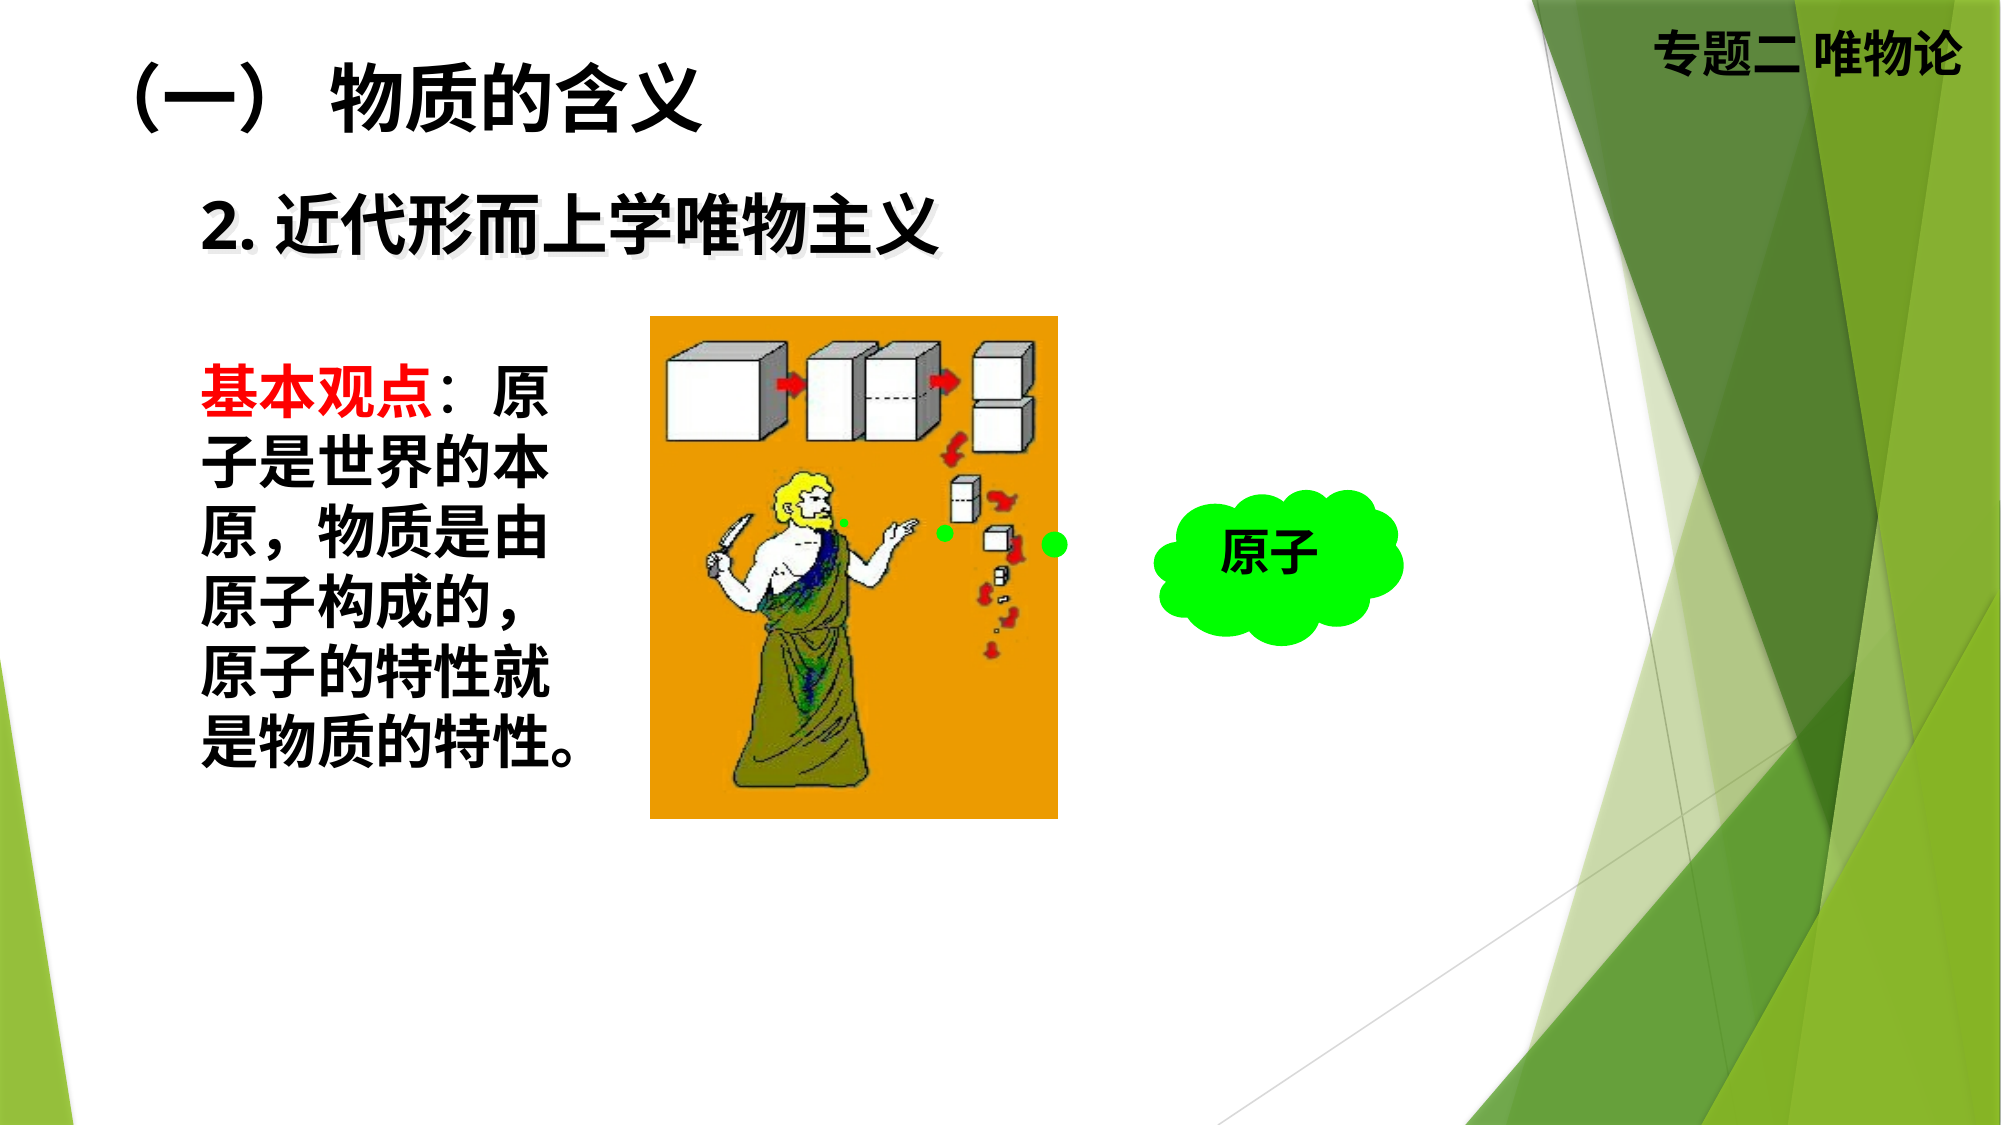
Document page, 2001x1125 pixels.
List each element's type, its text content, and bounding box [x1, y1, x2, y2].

text_box 基本观点：原子是世界的本原，物质是由原子构成的，原子的特性就是物质的特性。 [186, 347, 622, 783]
text_box （一） 物质的含义 [72, 44, 1138, 149]
text_box 原子 [1153, 489, 1404, 647]
picture [650, 315, 1058, 819]
text_box 原子 [1063, 534, 1068, 555]
text_box 2.近代形而上学唯物主义 [186, 175, 1173, 270]
